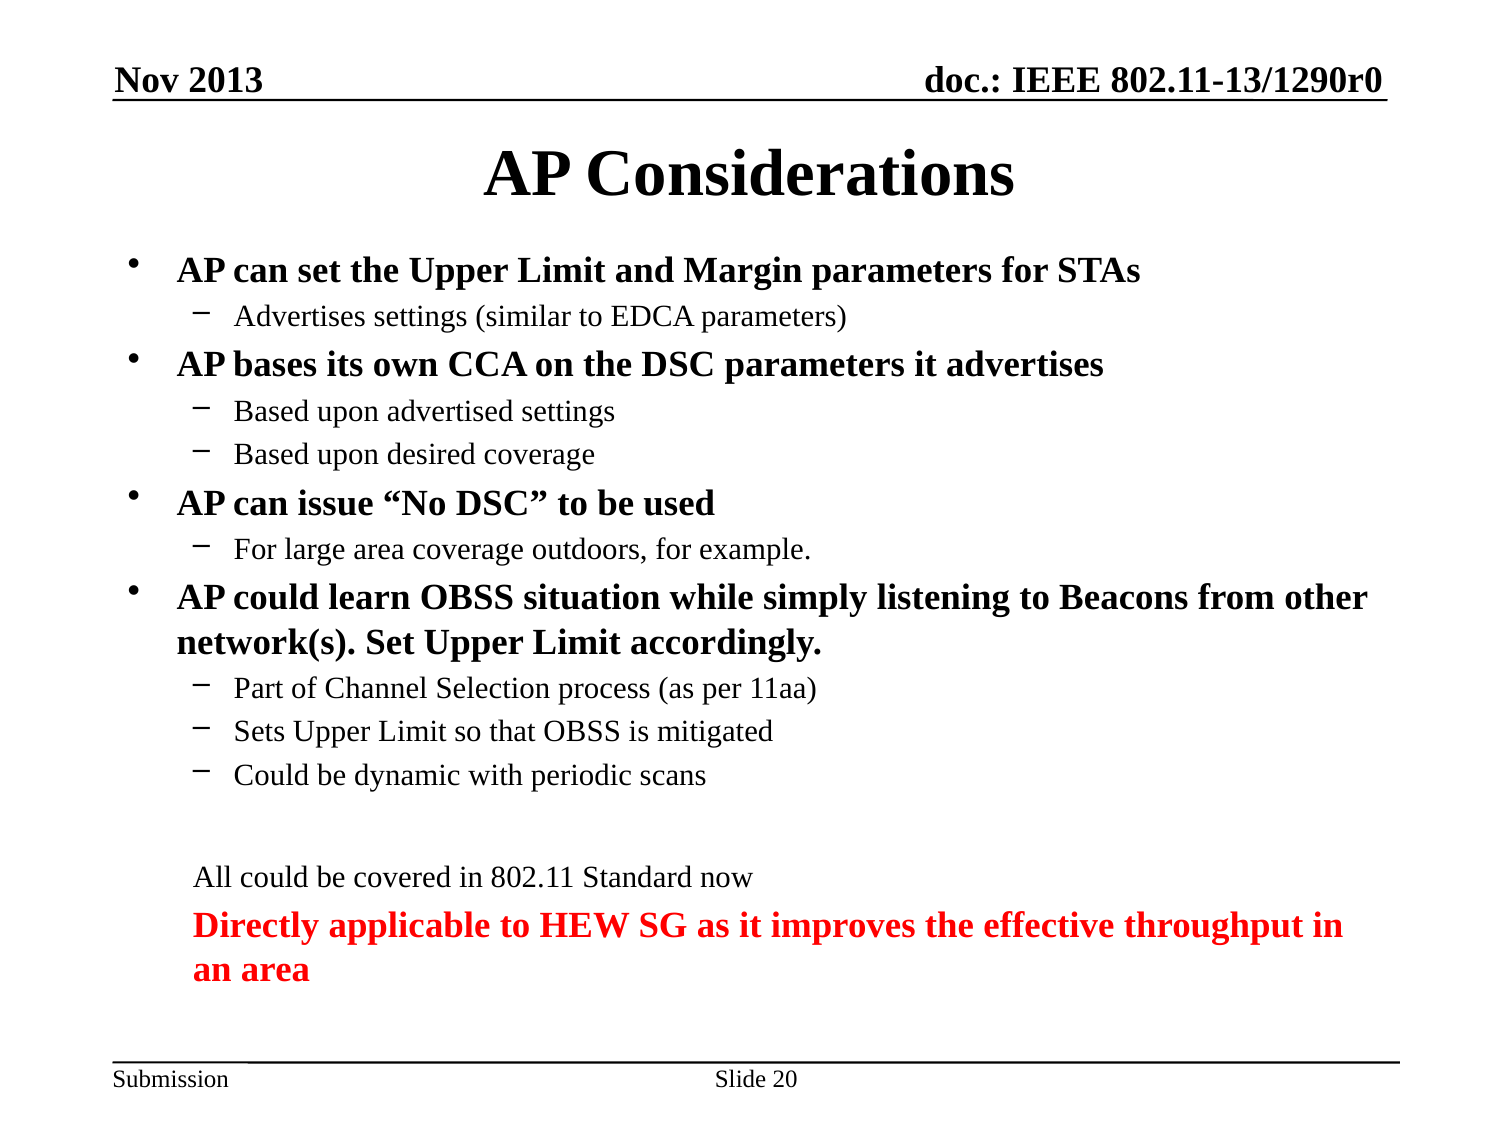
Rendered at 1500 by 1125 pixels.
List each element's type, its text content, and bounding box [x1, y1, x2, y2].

title AP Considerations [112, 112, 1388, 225]
list AP can set the Upper Limit and Margin parameters for STAs Advertises settings (similar to EDCA parameters) AP bases its own CCA on the DSC parameters it advertises Based upon advertised settings Based upon desired coverage AP can issue “No DSC” to be used For large area coverage outdoors, for example. AP could learn OBSS situation while simply listening to Beacons from other network(s). Set Upper Limit accordingly. Part of Channel Selection process (as per 11aa) Sets Upper Limit so that OBSS is mitigated Could be dynamic with periodic scans All could be covered in 802.11 Standard now Directly applicable to HEW SG as it improves the effective throughput in an area [112, 237, 1388, 1000]
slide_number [114, 54, 286, 101]
slide_number Slide 20 [712, 1061, 800, 1093]
